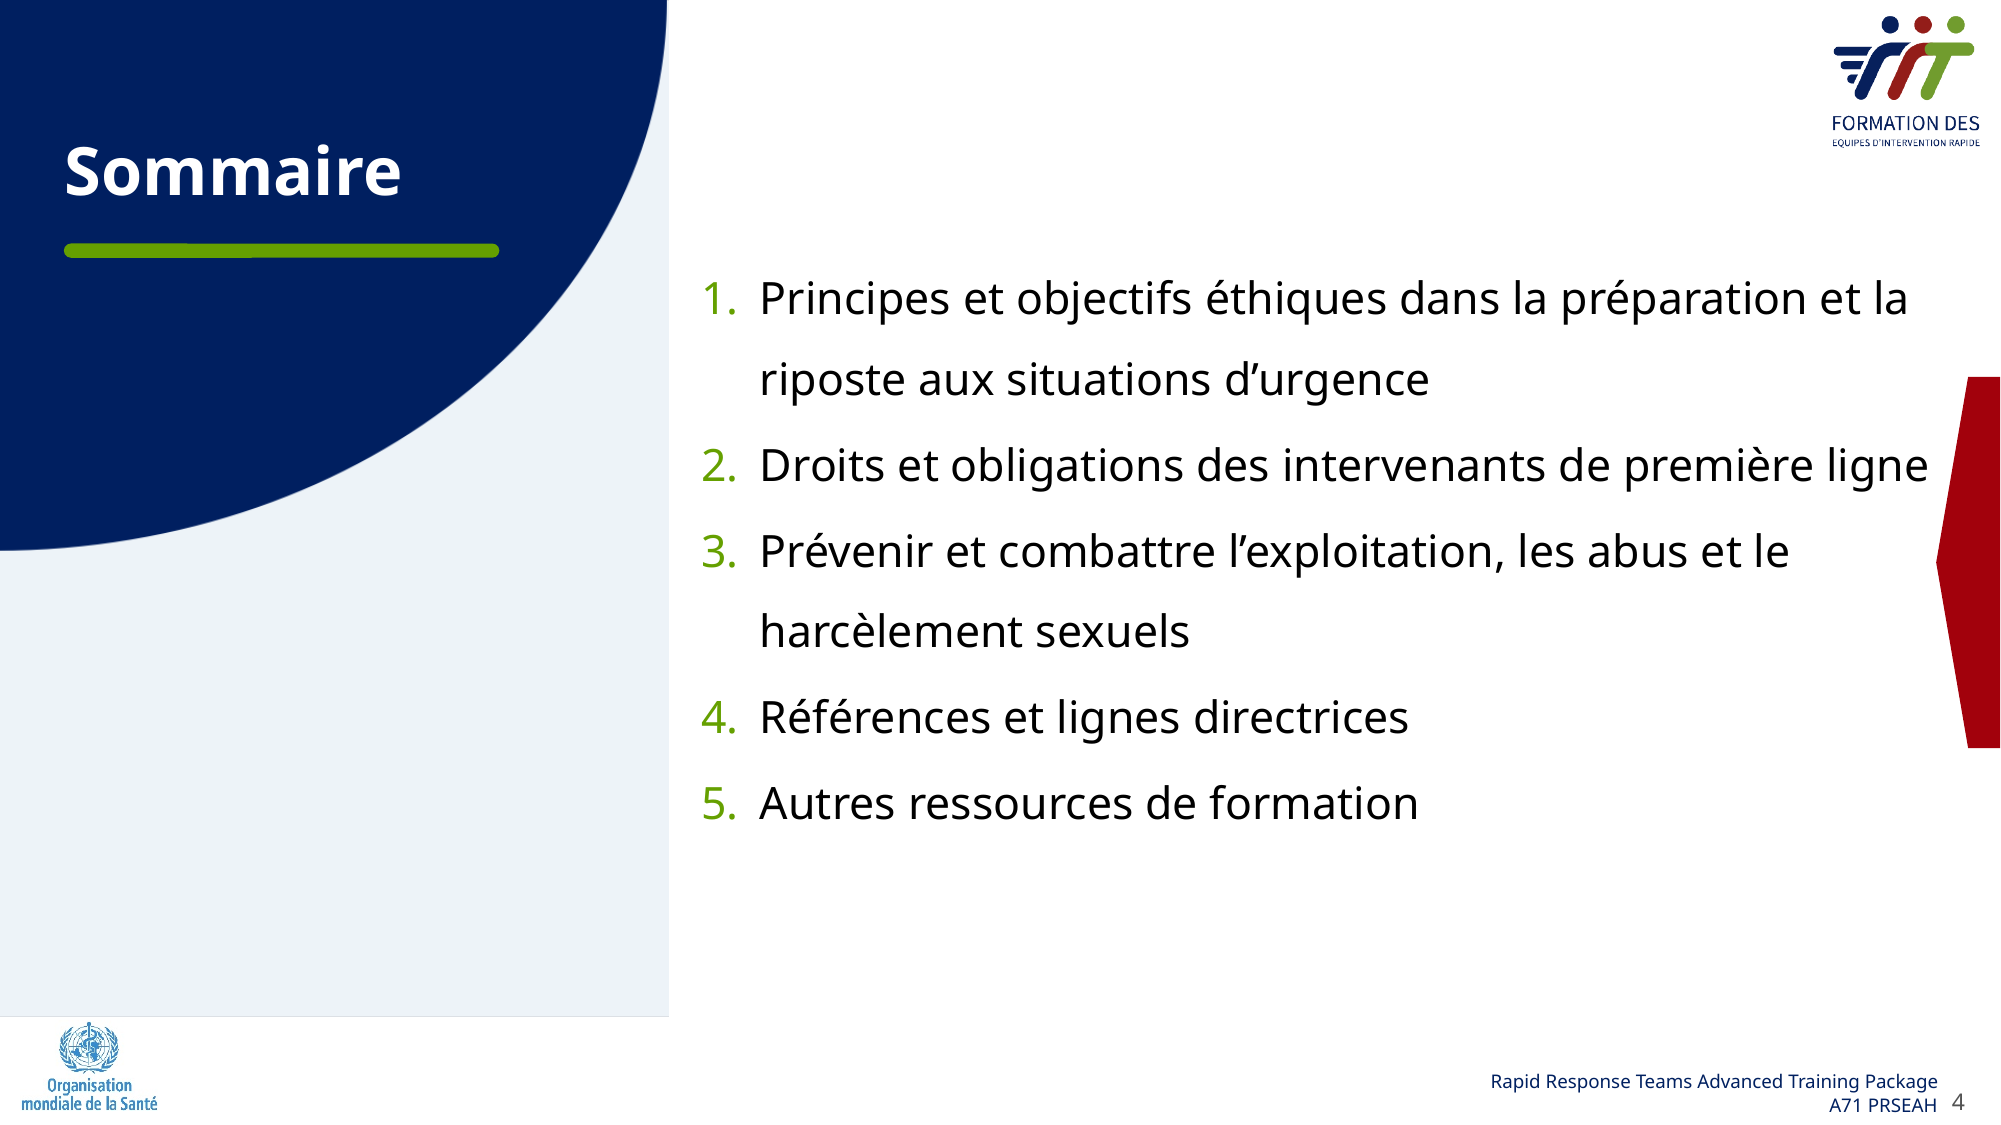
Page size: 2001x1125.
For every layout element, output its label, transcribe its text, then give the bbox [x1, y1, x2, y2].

picture [0, 0, 669, 1018]
list Principes et objectifs éthiques dans la préparation et la riposte aux situations d’urgence Droits et obligations des intervenants de première ligne Prévenir et combattre l’exploitation, les abus et le harcèlement sexuels Références et lignes directrices Autres ressources de formation [700, 243, 1937, 904]
picture [20, 1020, 158, 1111]
picture [1832, 15, 1980, 148]
slide_number 4 [1882, 1037, 1916, 1092]
title Sommaire [64, 137, 601, 222]
text_box [63, 243, 500, 258]
